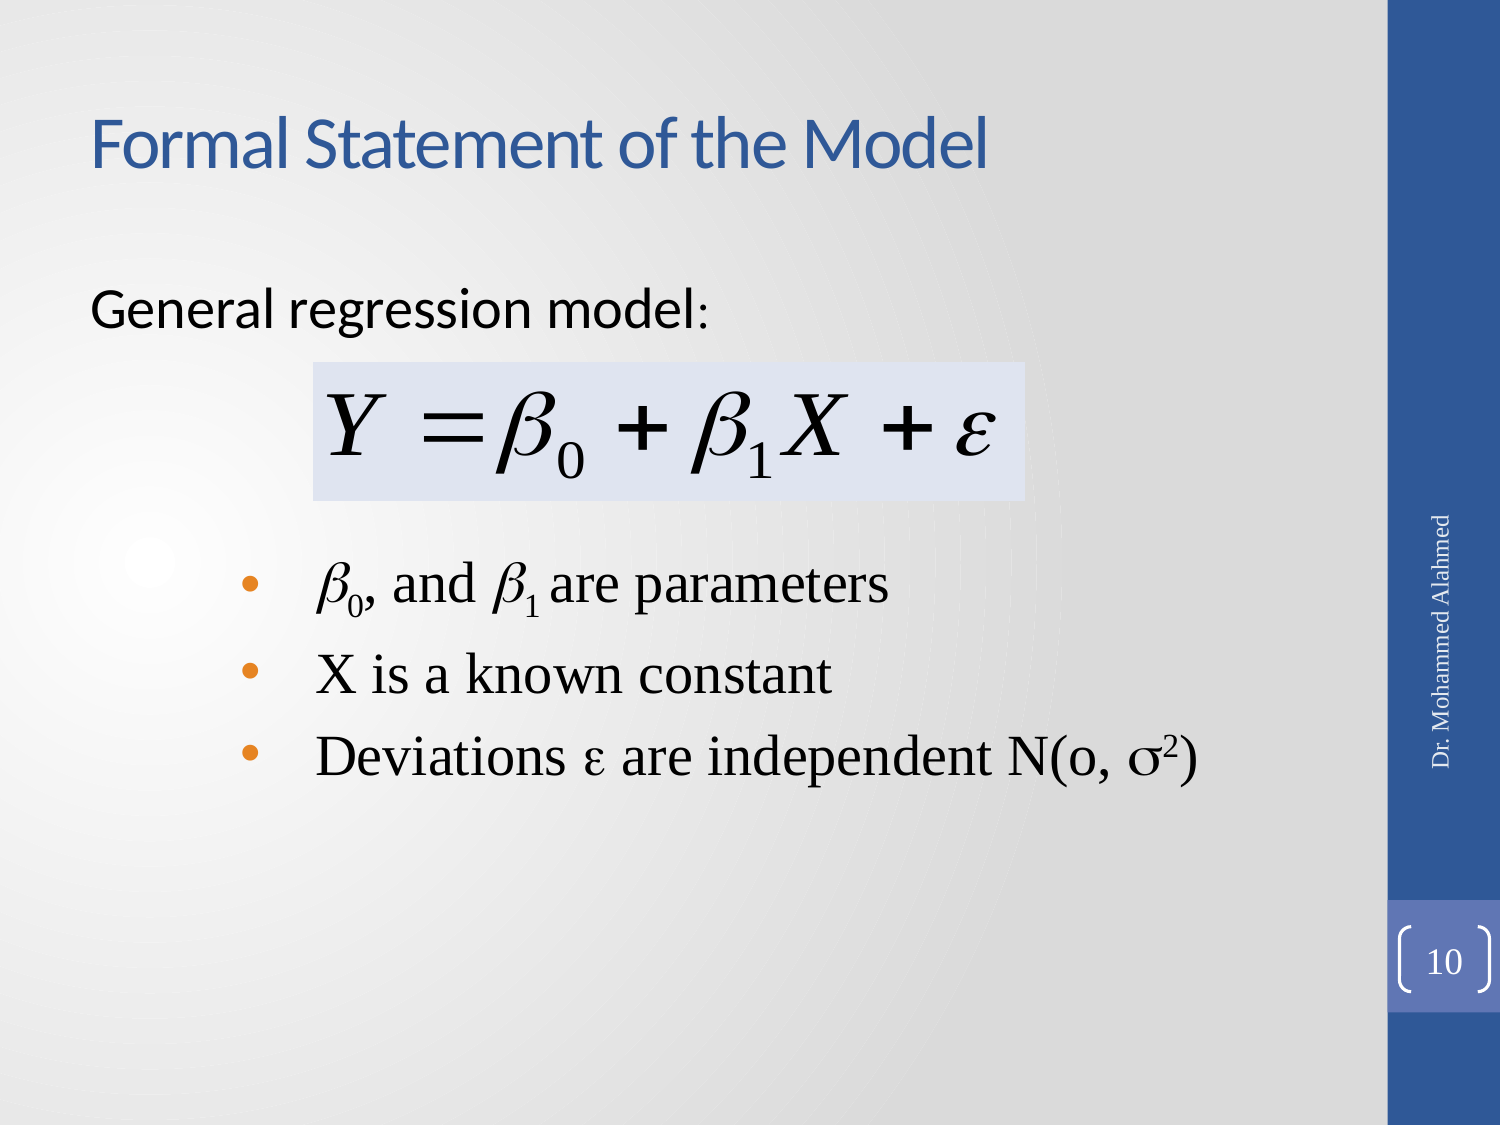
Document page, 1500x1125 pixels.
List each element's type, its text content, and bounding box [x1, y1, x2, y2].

footer Dr. Mohammed Alahmed [1408, 500, 1469, 889]
slide_number 10 [1397, 925, 1492, 994]
list General regression model: 0, and 1 are parameters X is a known constant Deviations  are independent N(o, 2) [75, 262, 1325, 1050]
title Formal Statement of the Model [75, 45, 1325, 233]
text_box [311, 361, 1026, 502]
